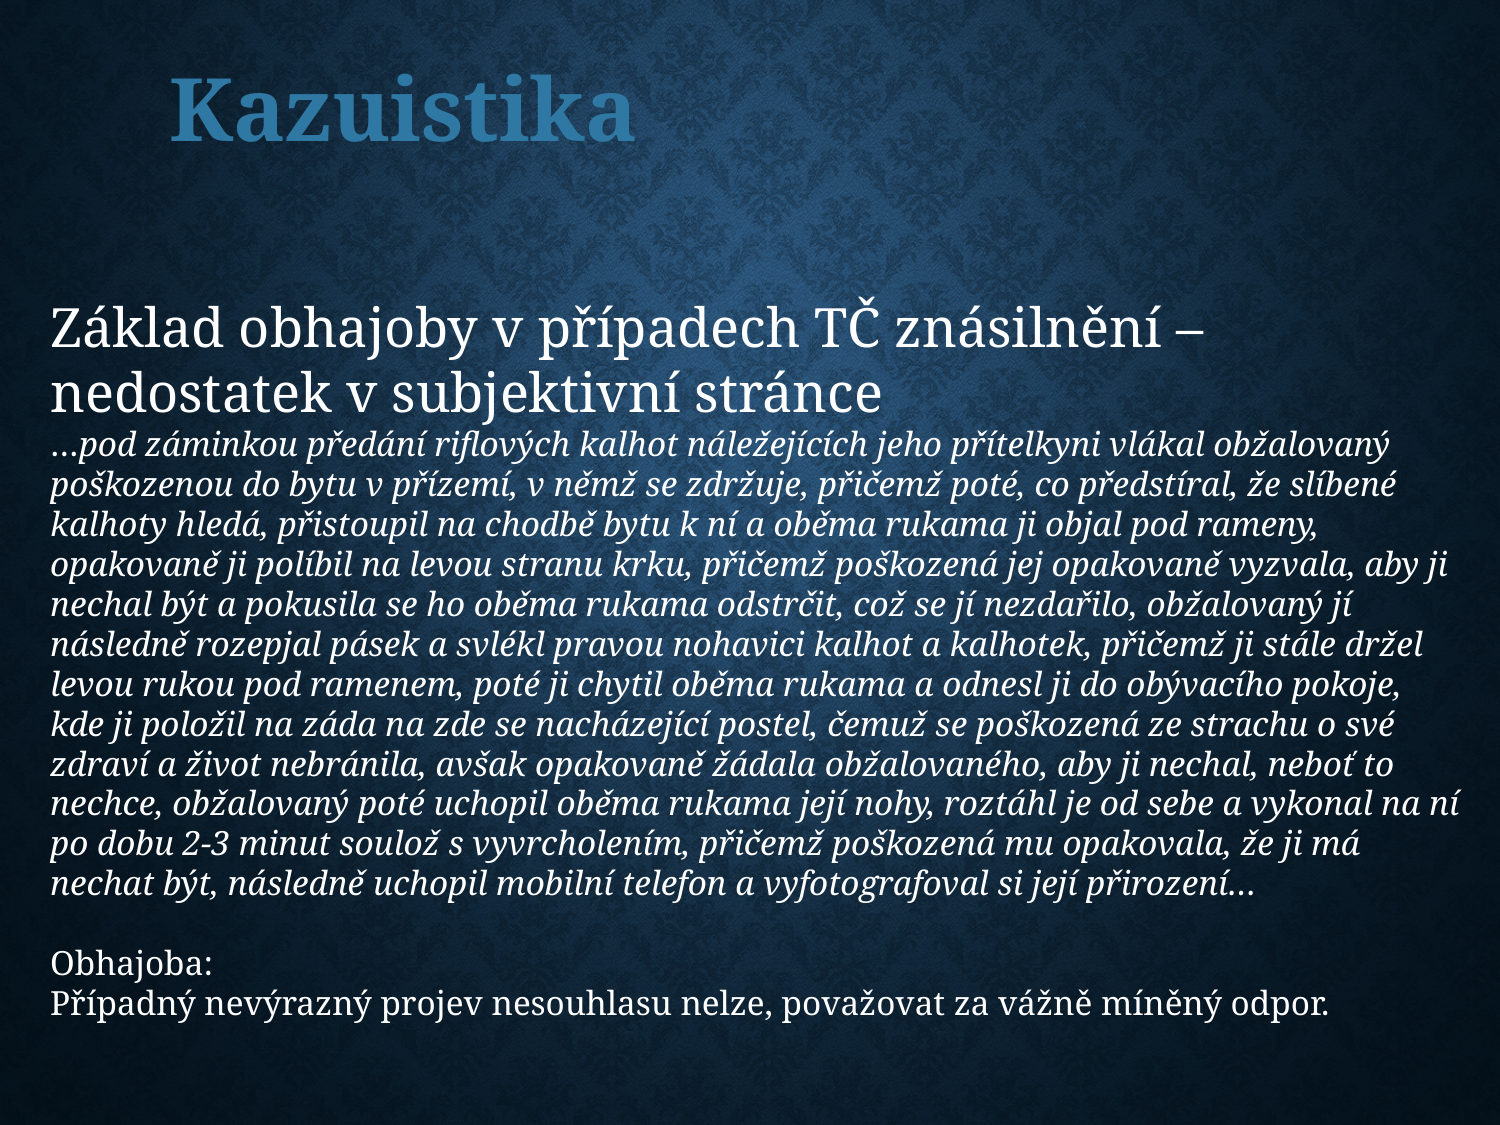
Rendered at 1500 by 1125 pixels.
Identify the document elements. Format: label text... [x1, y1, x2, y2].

text_box Základ obhajoby v případech TČ znásilnění – nedostatek v subjektivní stránce …pod záminkou předání riflových kalhot náležejících jeho přítelkyni vlákal obžalovaný poškozenou do bytu v přízemí, v němž se zdržuje, přičemž poté, co předstíral, že slíbené kalhoty hledá, přistoupil na chodbě bytu k ní a oběma rukama ji objal pod rameny, opakovaně ji políbil na levou stranu krku, přičemž poškozená jej opakovaně vyzvala, aby ji nechal být a pokusila se ho oběma rukama odstrčit, což se jí nezdařilo, obžalovaný jí následně rozepjal pásek a svlékl pravou nohavici kalhot a kalhotek, přičemž ji stále držel levou rukou pod ramenem, poté ji chytil oběma rukama a odnesl ji do obývacího pokoje, kde ji položil na záda na zde se nacházející postel, čemuž se poškozená ze strachu o své zdraví a život nebránila, avšak opakovaně žádala obžalovaného, aby ji nechal, neboť to nechce, obžalovaný poté uchopil oběma rukama její nohy, roztáhl je od sebe a vykonal na ní po dobu 2-3 minut soulož s vyvrcholením, přičemž poškozená mu opakovala, že ji má nechat být, následně uchopil mobilní telefon a vyfotografoval si její přirození… Obhajoba: Případný nevýrazný projev nesouhlasu nelze, považovat za vážně míněný odpor. [35, 286, 1479, 1066]
text_box Kazuistika [75, 43, 1425, 274]
